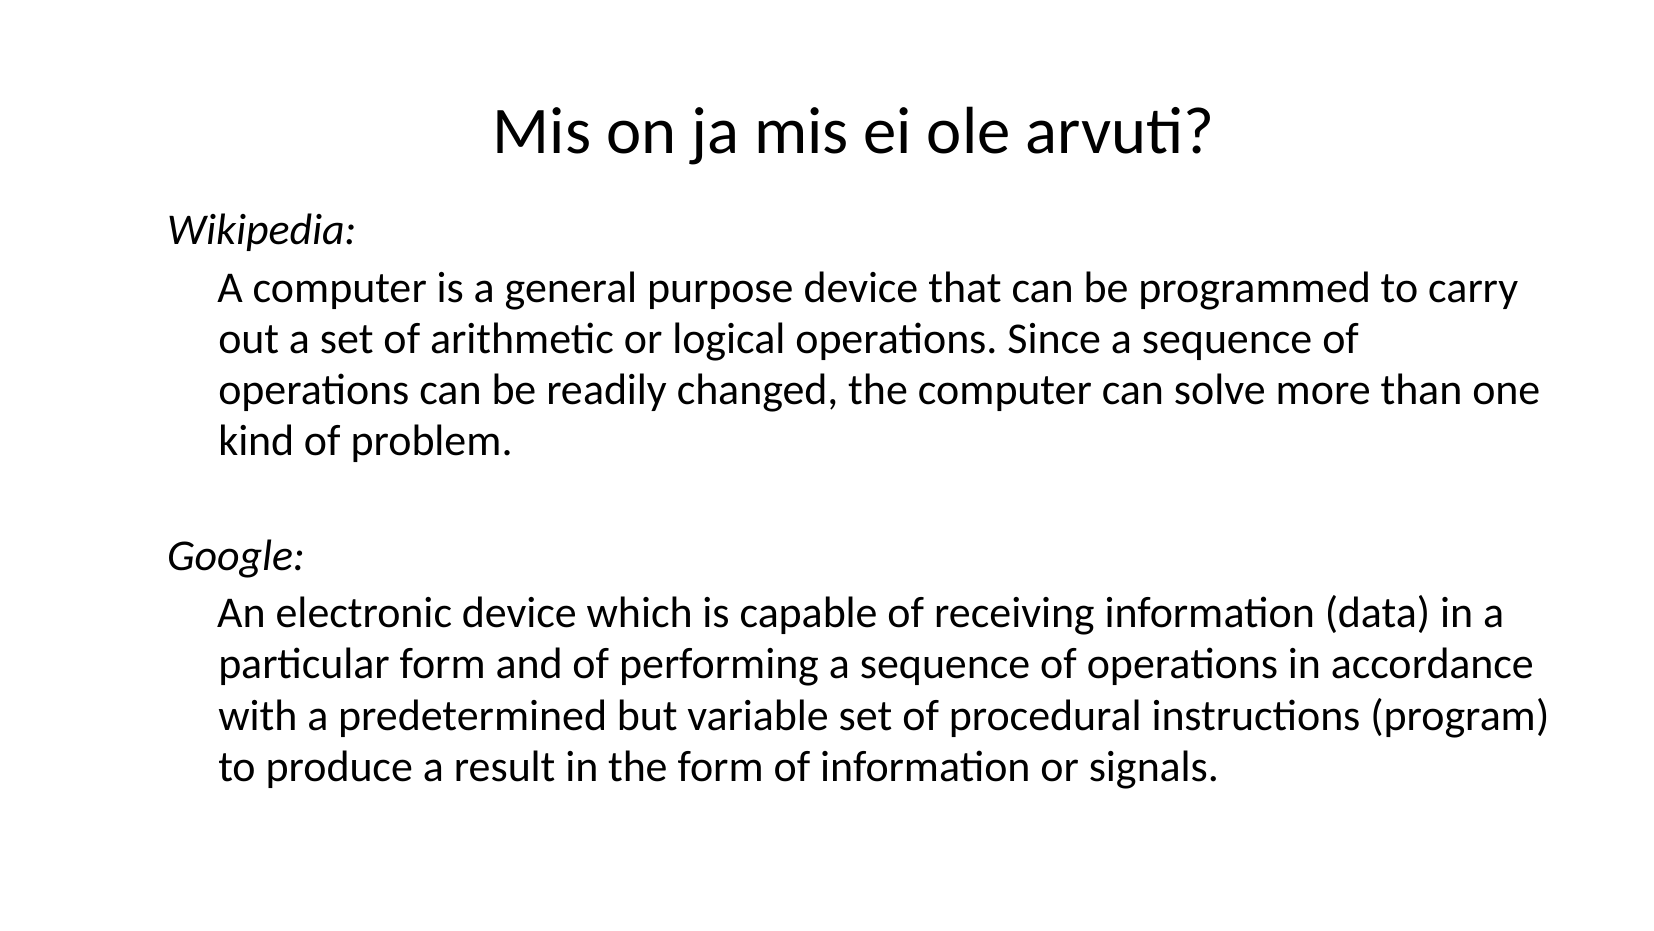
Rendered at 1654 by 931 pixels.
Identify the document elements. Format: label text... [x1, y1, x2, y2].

title Mis on ja mis ei ole arvuti? [151, 51, 1557, 166]
list Wikipedia: A computer is a general purpose device that can be programmed to carry out a set of arithmetic or logical operations. Since a sequence of operations can be readily changed, the computer can solve more than one kind of problem. Google: An electronic device which is capable of receiving information (data) in a particular form and of performing a sequence of operations in accordance with a predetermined but variable set of procedural instructions (program) to produce a result in the form of information or signals. [151, 196, 1571, 817]
